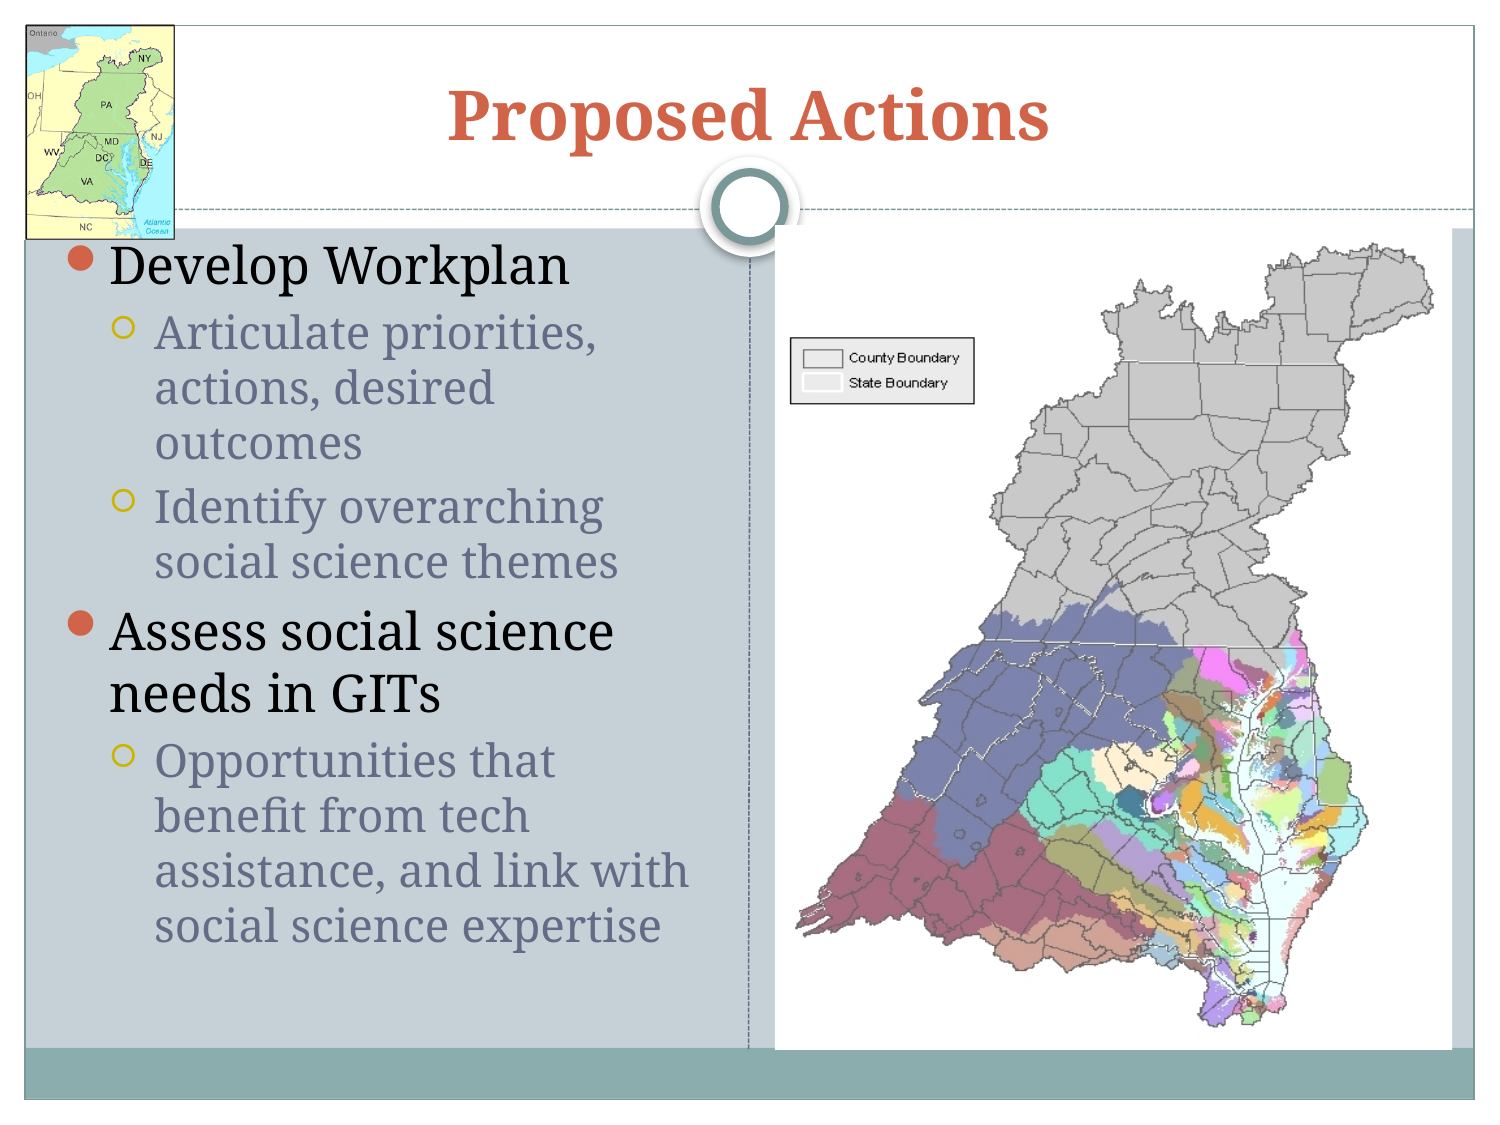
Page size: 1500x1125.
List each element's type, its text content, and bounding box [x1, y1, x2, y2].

title Proposed Actions [181, 37, 1450, 162]
list Develop Workplan Articulate priorities, actions, desired outcomes Identify overarching social science themes Assess social science needs in GITs Opportunities that benefit from tech assistance, and link with social science expertise [49, 224, 712, 993]
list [774, 224, 1453, 1051]
picture [24, 24, 176, 240]
